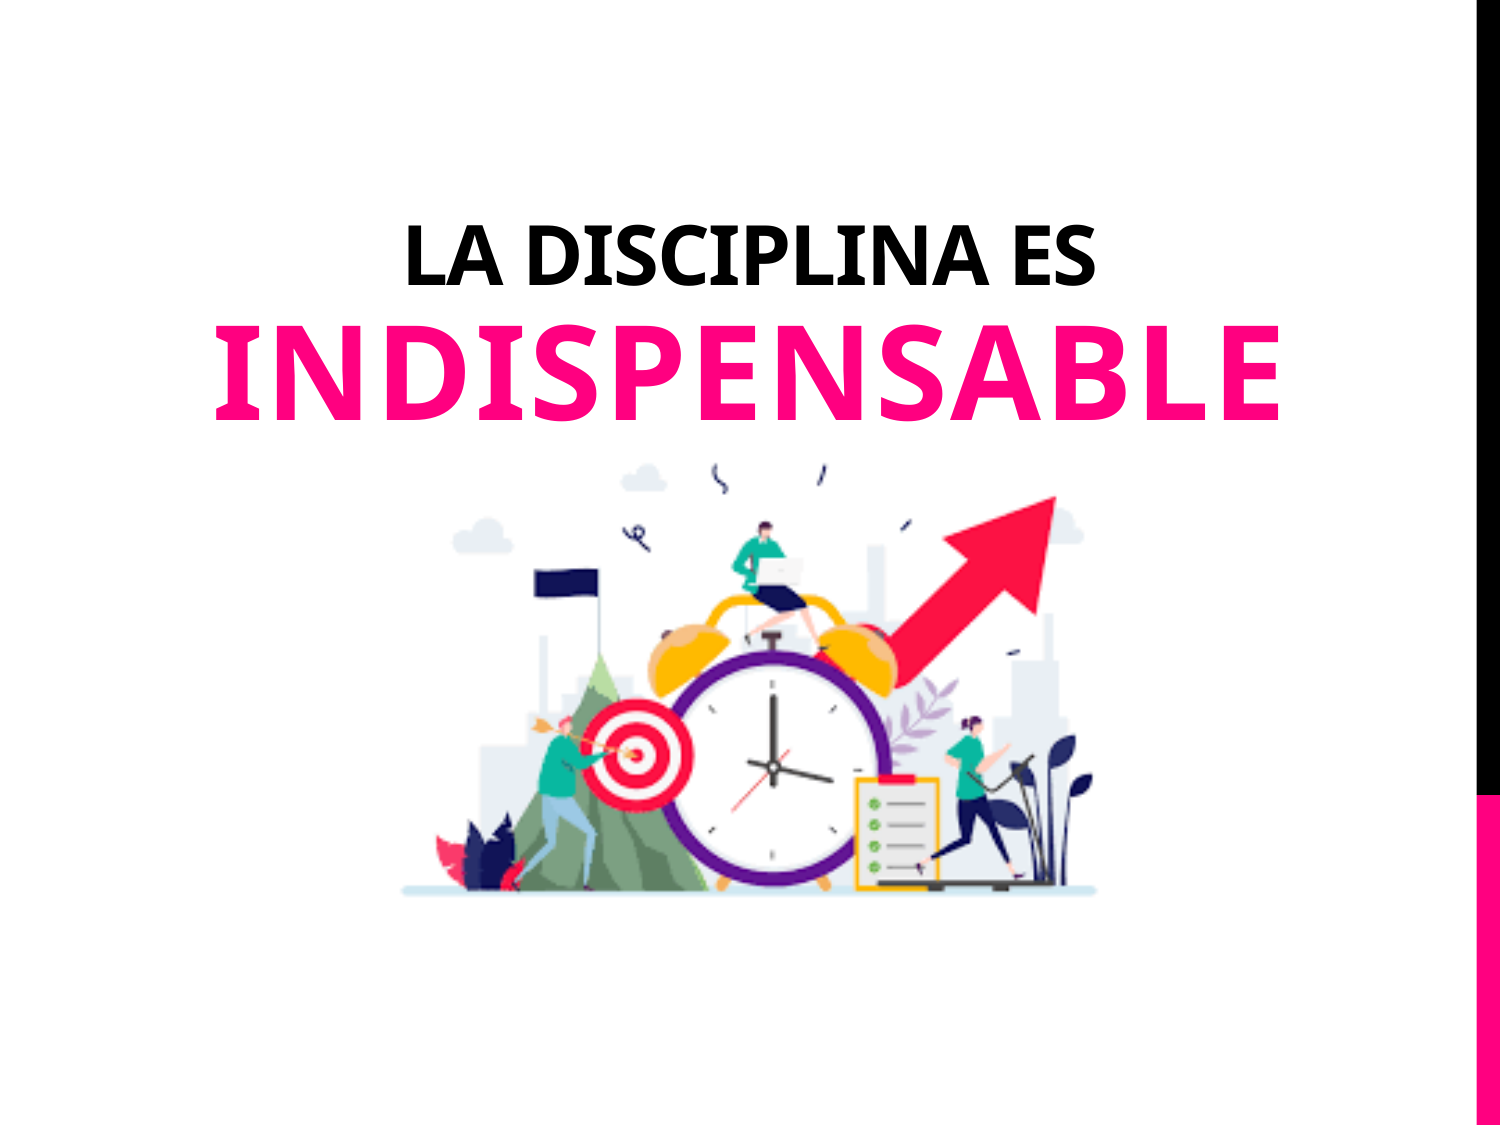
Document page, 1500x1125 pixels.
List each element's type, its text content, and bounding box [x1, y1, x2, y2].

subtitle indispensable [187, 317, 1313, 457]
title La disciplina es [112, 186, 1388, 317]
picture [318, 456, 1182, 907]
